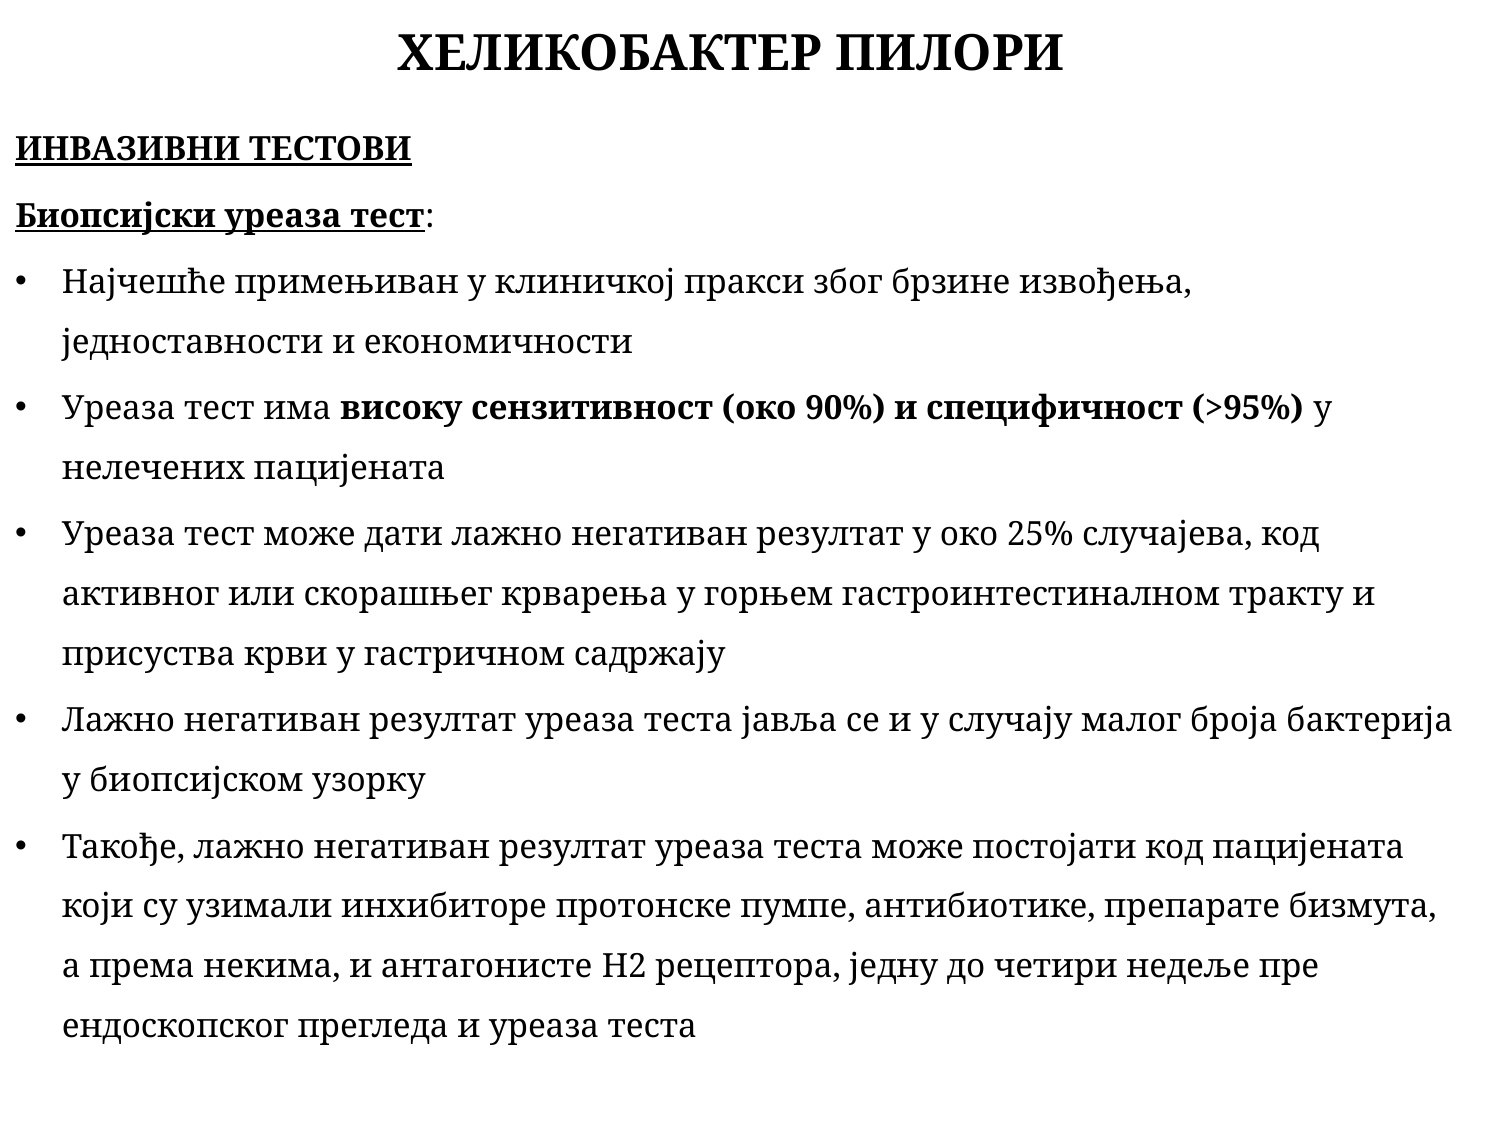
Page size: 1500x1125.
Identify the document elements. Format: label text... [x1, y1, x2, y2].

subtitle ИНВАЗИВНИ ТЕСТОВИ Биопсијски уреаза тест: Најчешће примењиван у клиничкој пракси због брзине извођења, једноставности и економичности Уреаза тест има високу сензитивност (око 90%) и специфичност (>95%) у нелечених пацијената Уреаза тест може дати лажно негативан резултат у око 25% случајева, код активног или скорашњег крварења у горњем гастроинтестиналном тракту и присуства крви у гастричном садржају Лажно негативан резултат уреаза теста јавља се и у случају малог броја бактерија у биопсијском узорку Такође, лажно негативан резултат уреаза теста може постојати код пацијената који су узимали инхибиторе протонске пумпе, антибиотике, препарате бизмута, а према некима, и антагонисте H2 рецептора, једну до четири недеље пре ендоскопског прегледа и уреаза теста [0, 99, 1475, 1069]
title ХЕЛИКОБАКТЕР ПИЛОРИ [87, 0, 1376, 99]
